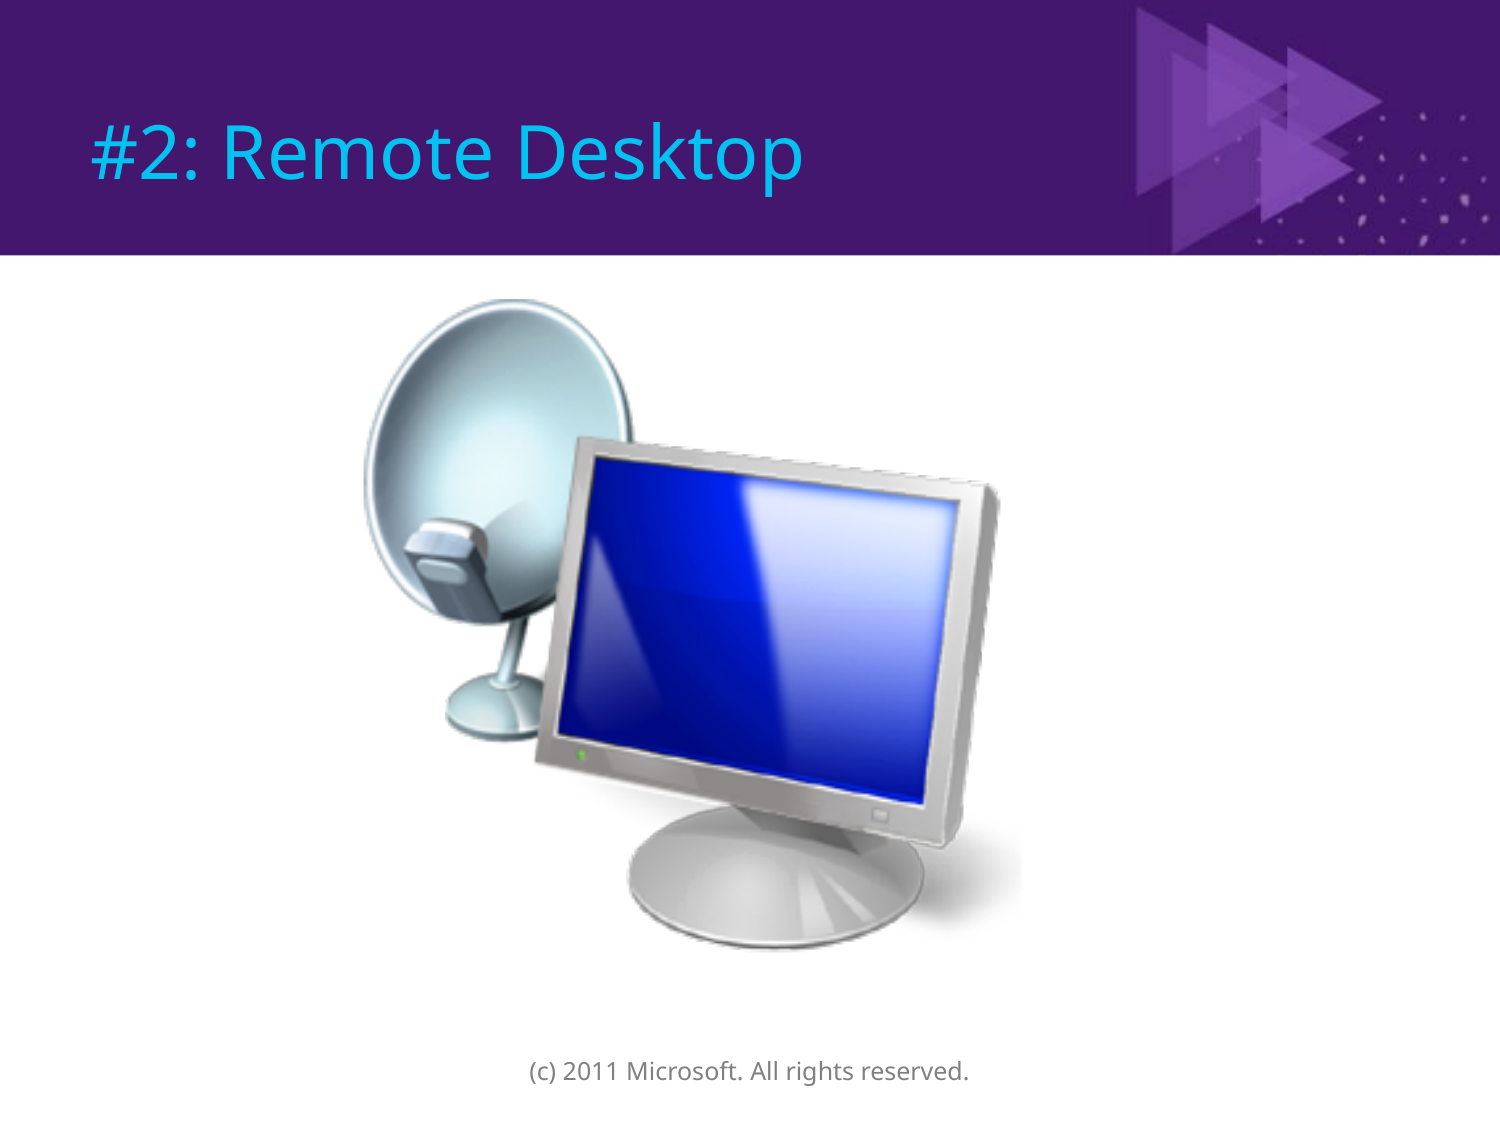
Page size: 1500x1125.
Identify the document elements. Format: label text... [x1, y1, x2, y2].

title #2: Remote Desktop [75, 56, 1425, 244]
footer (c) 2011 Microsoft. All rights reserved. [512, 1042, 988, 1103]
picture [359, 290, 1033, 963]
picture [0, 0, 1500, 255]
